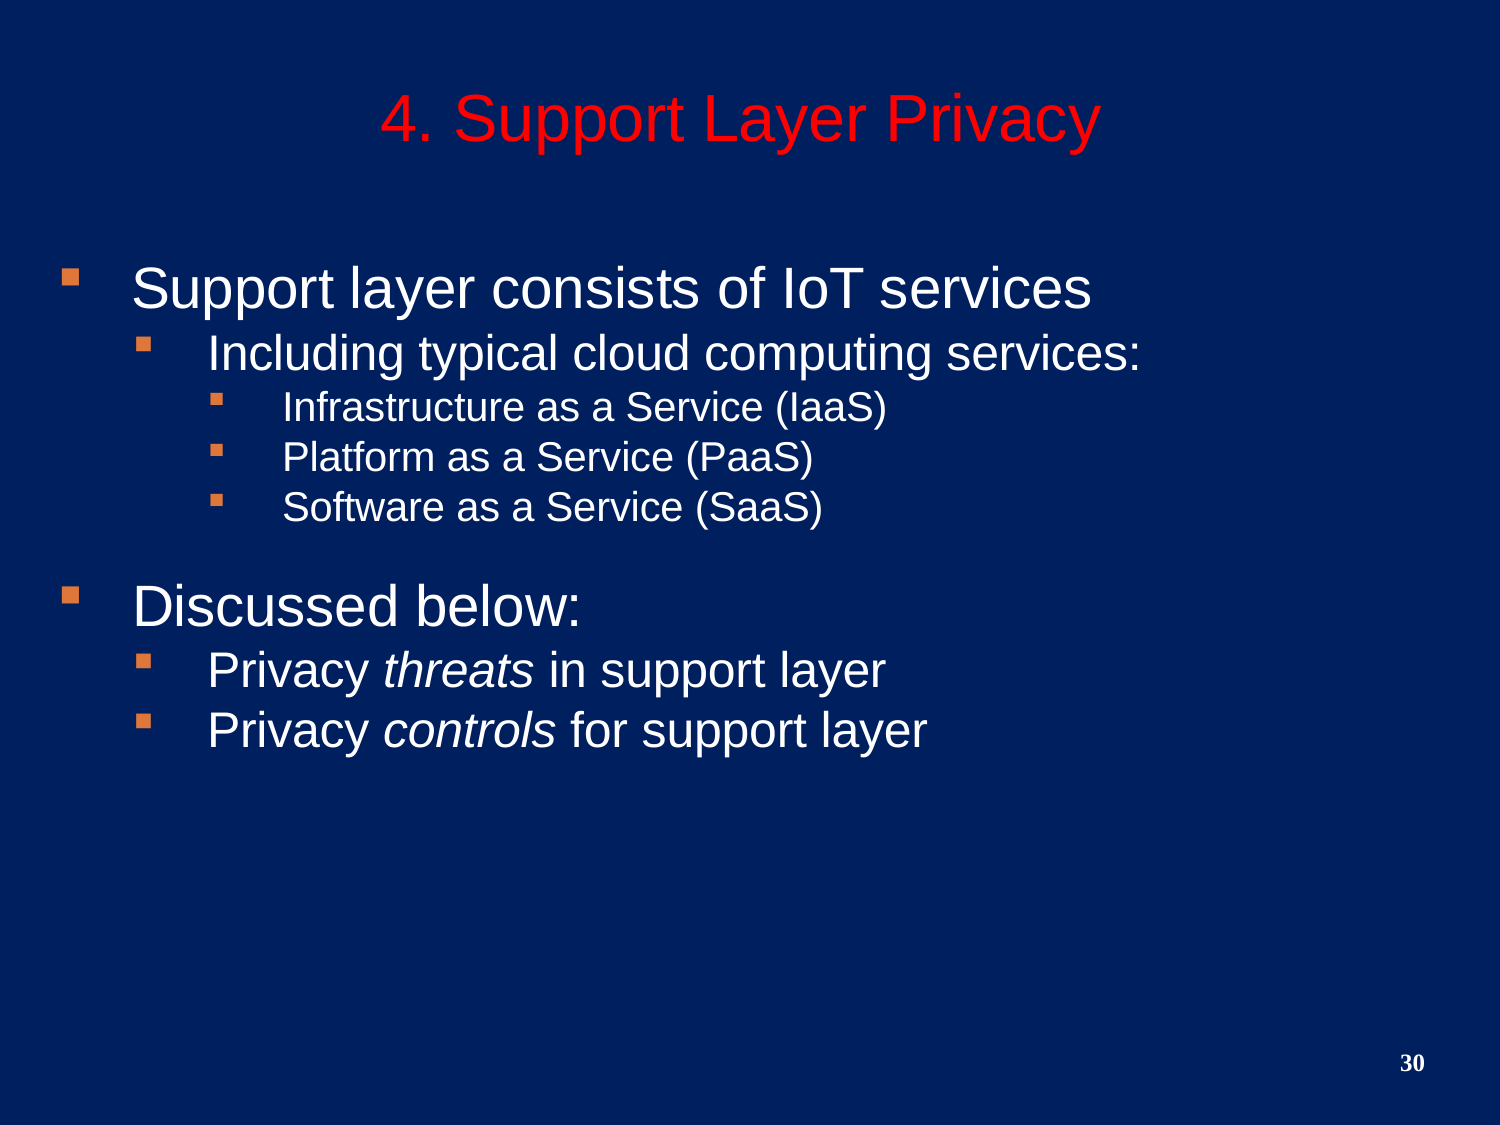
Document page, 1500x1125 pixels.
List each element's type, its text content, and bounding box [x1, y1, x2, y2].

text_box Support layer consists of IoT services Including typical cloud computing services: Infrastructure as a Service (IaaS) Platform as a Service (PaaS) Software as a Service (SaaS) Discussed below: Privacy threats in support layer Privacy controls for support layer [54, 250, 1442, 758]
slide_number 30 [1080, 1046, 1425, 1125]
title 4. Support Layer Privacy [24, 50, 1437, 263]
